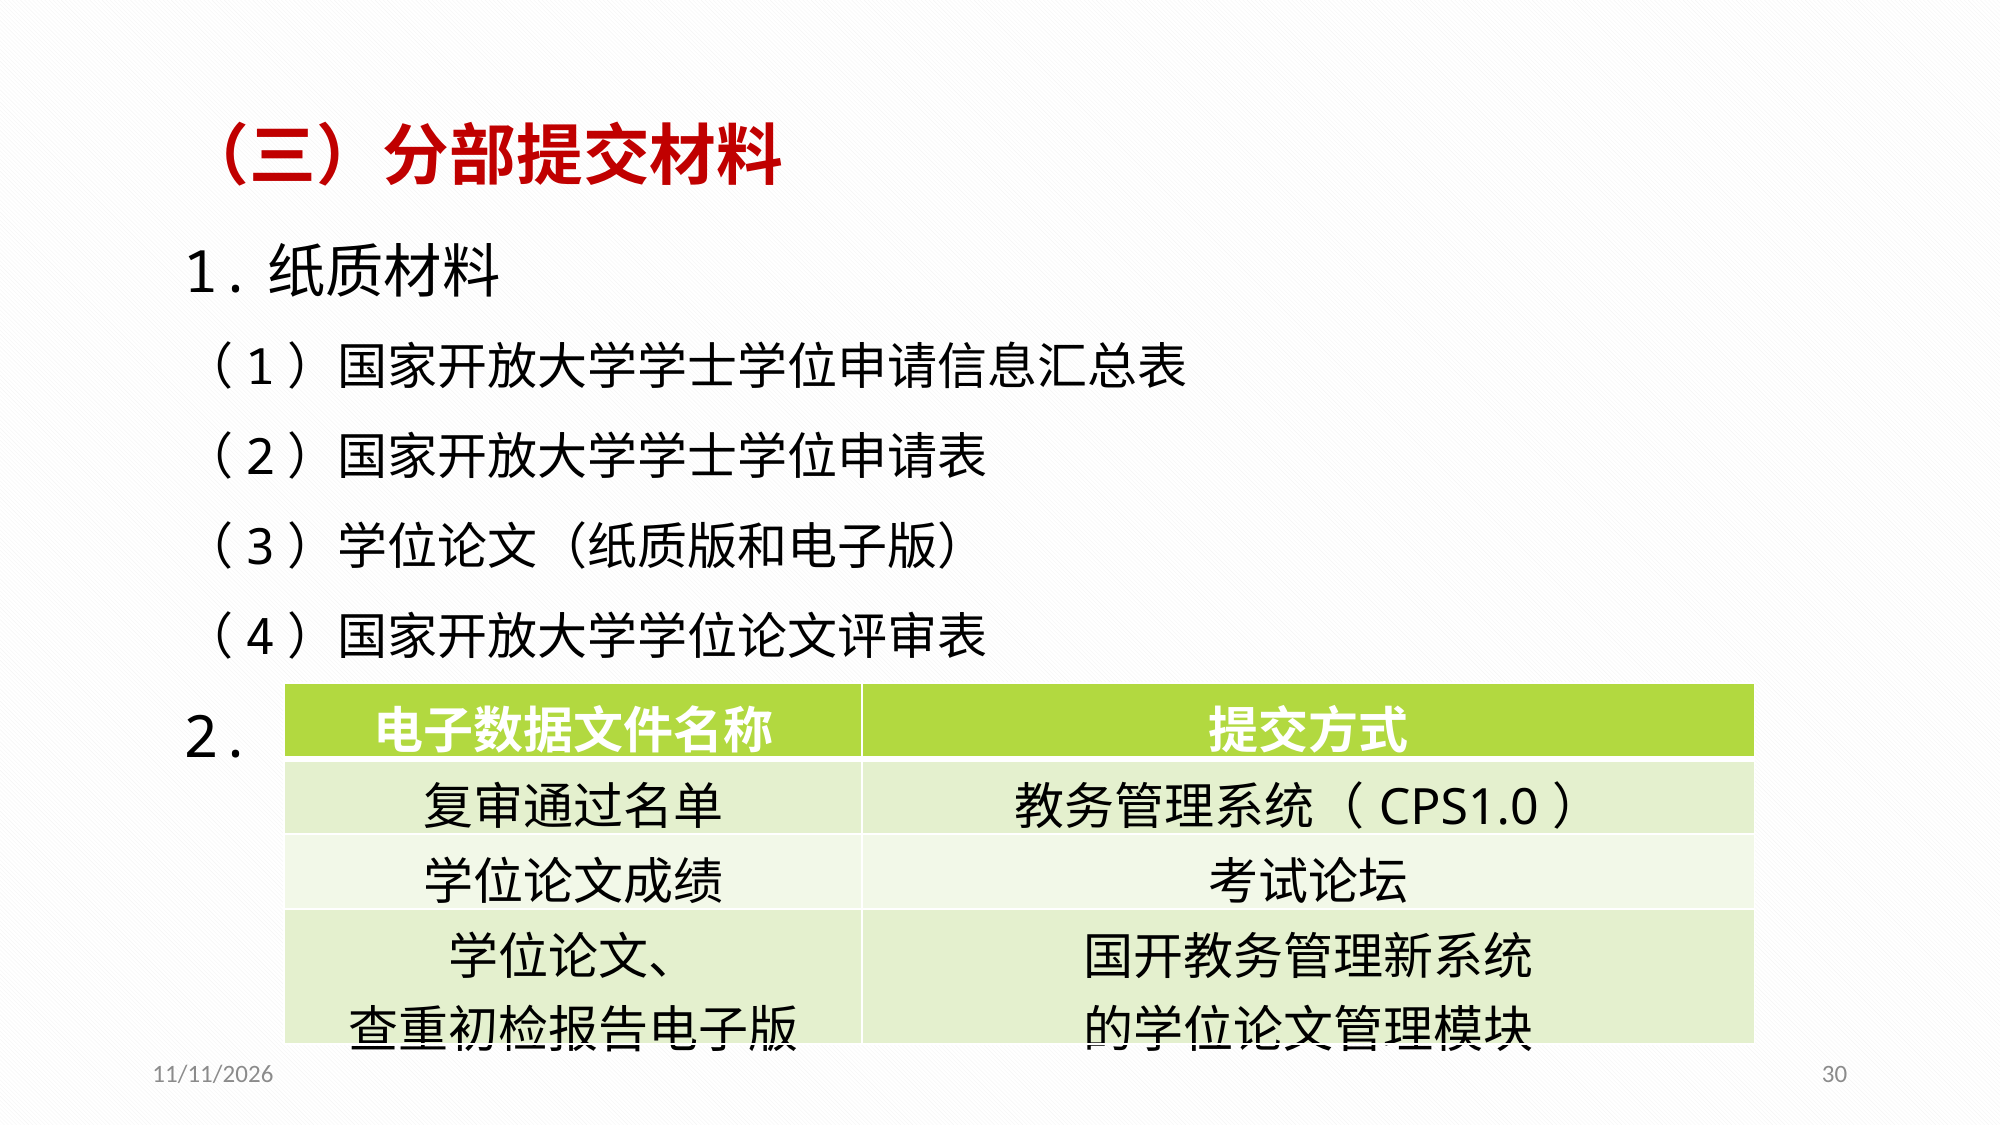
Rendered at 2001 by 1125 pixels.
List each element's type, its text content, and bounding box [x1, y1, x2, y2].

text_box （三）分部提交材料 [124, 65, 1563, 201]
table_cell 学位论文成绩 [285, 835, 861, 908]
table_cell 教务管理系统（CPS1.0） [863, 762, 1754, 833]
table_cell 考试论坛 [863, 835, 1754, 908]
table_cell 学位论文、 查重初检报告电子版 [285, 910, 861, 1043]
table_header 提交方式 [863, 684, 1754, 756]
table_cell 复审通过名单 [285, 762, 861, 833]
text_box 1.纸质材料 （1）国家开放大学学士学位申请信息汇总表 （2）国家开放大学学士学位申请表 （3）学位论文（纸质版和电子版） （4）国家开放大学学位论文评审表 2. [168, 191, 1870, 1106]
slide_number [137, 1042, 168, 1103]
table_header 电子数据文件名称 [285, 684, 861, 756]
table_cell 国开教务管理新系统 的学位论文管理模块 [863, 910, 1754, 1043]
